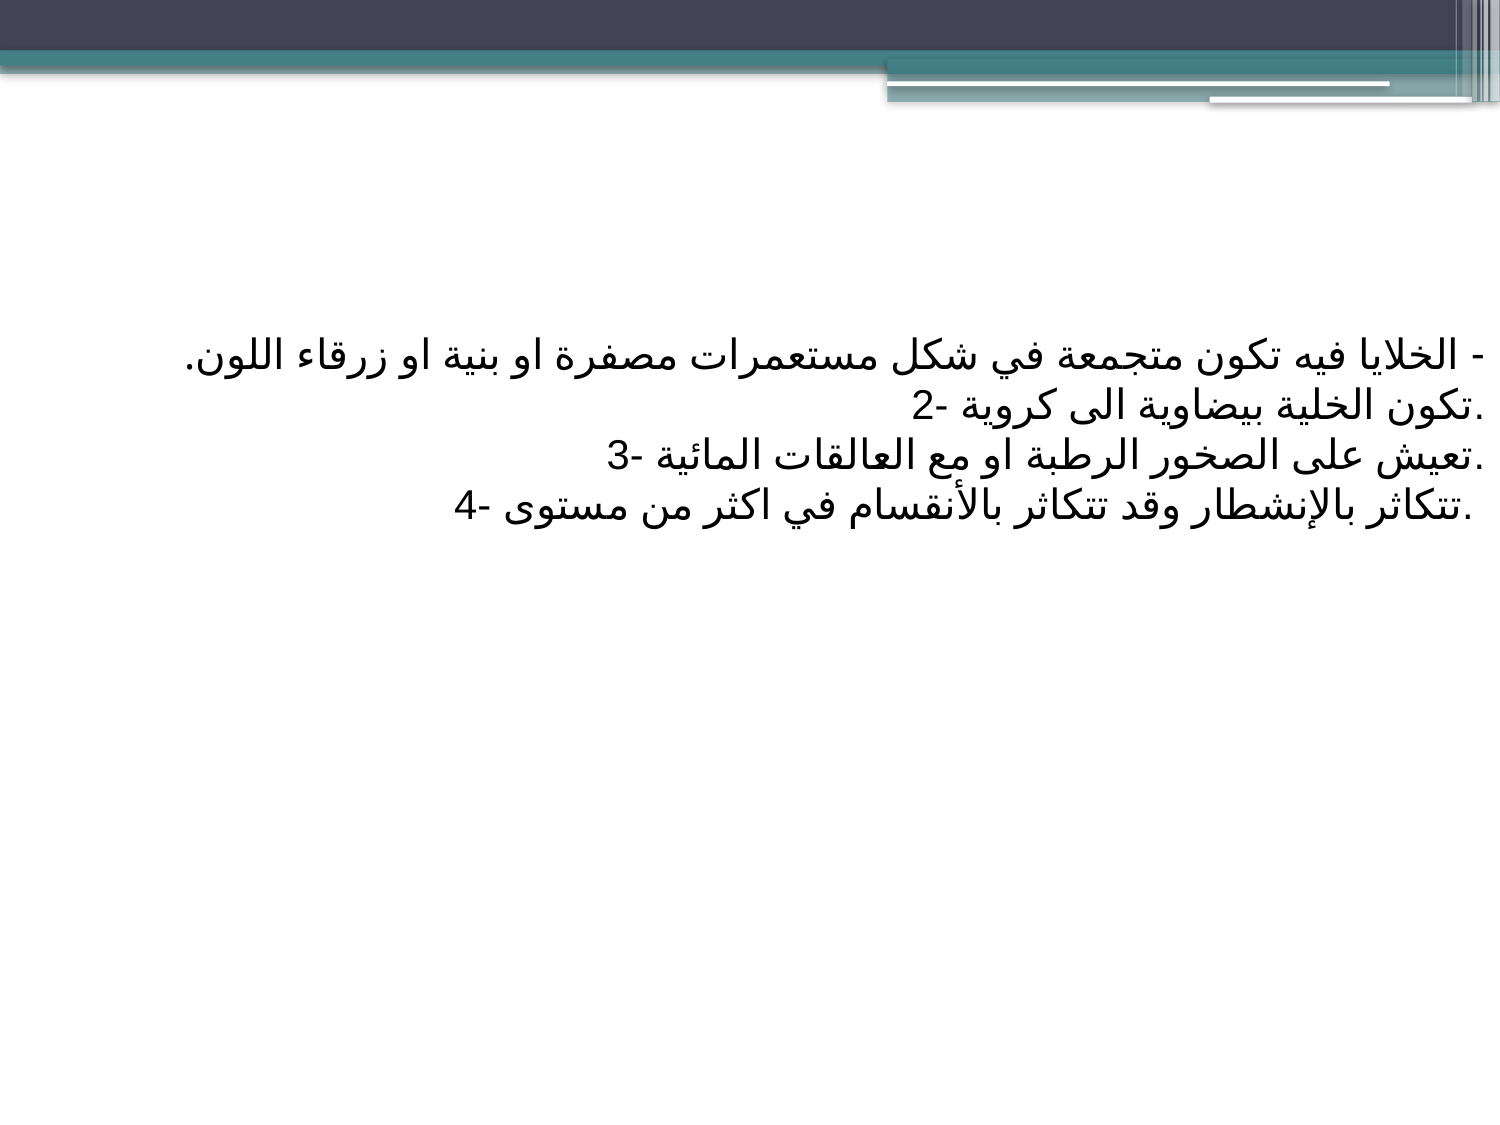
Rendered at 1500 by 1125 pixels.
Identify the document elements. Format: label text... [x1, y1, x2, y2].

text_box - الخلايا فيه تكون متجمعة في شكل مستعمرات مصفرة او بنية او زرقاء اللون. 2- تكون الخلية بيضاوية الى كروية. 3- تعيش على الصخور الرطبة او مع العالقات المائية. 4- تتكاثر بالإنشطار وقد تتكاثر بالأنقسام في اكثر من مستوى. [0, 320, 1500, 536]
